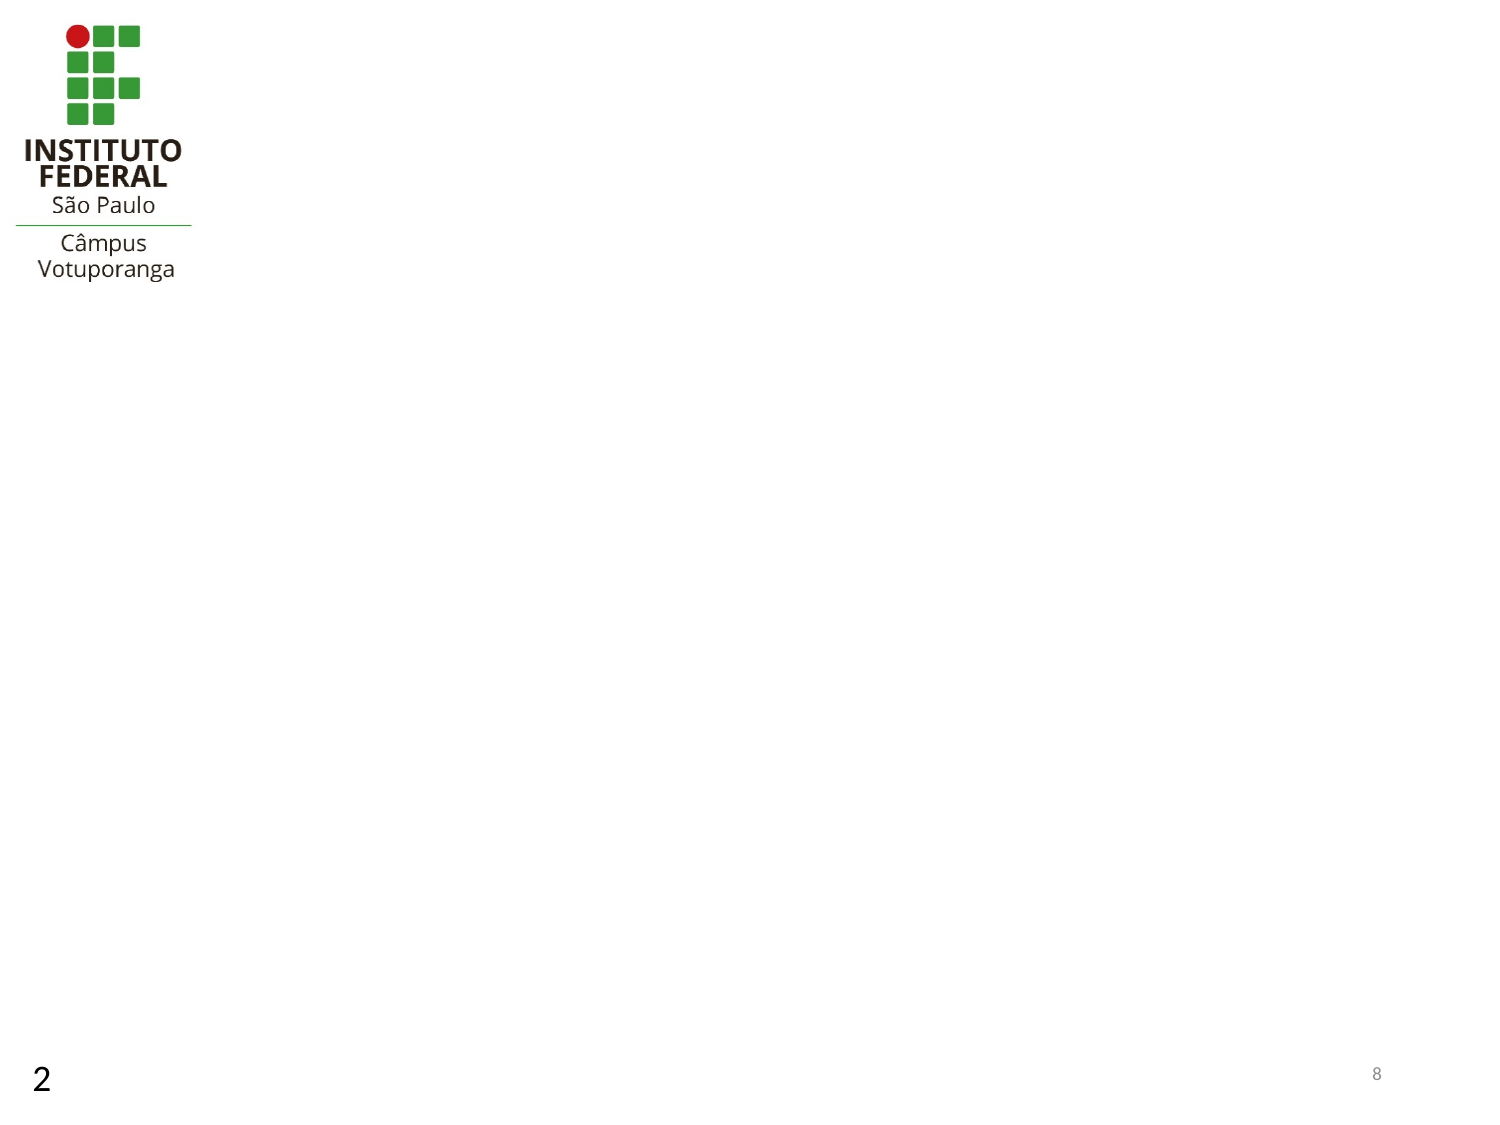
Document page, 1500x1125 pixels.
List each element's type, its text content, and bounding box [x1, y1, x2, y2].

picture [8, 16, 198, 289]
text_box 2 [17, 1046, 65, 1107]
slide_number 8 [1059, 1042, 1397, 1103]
